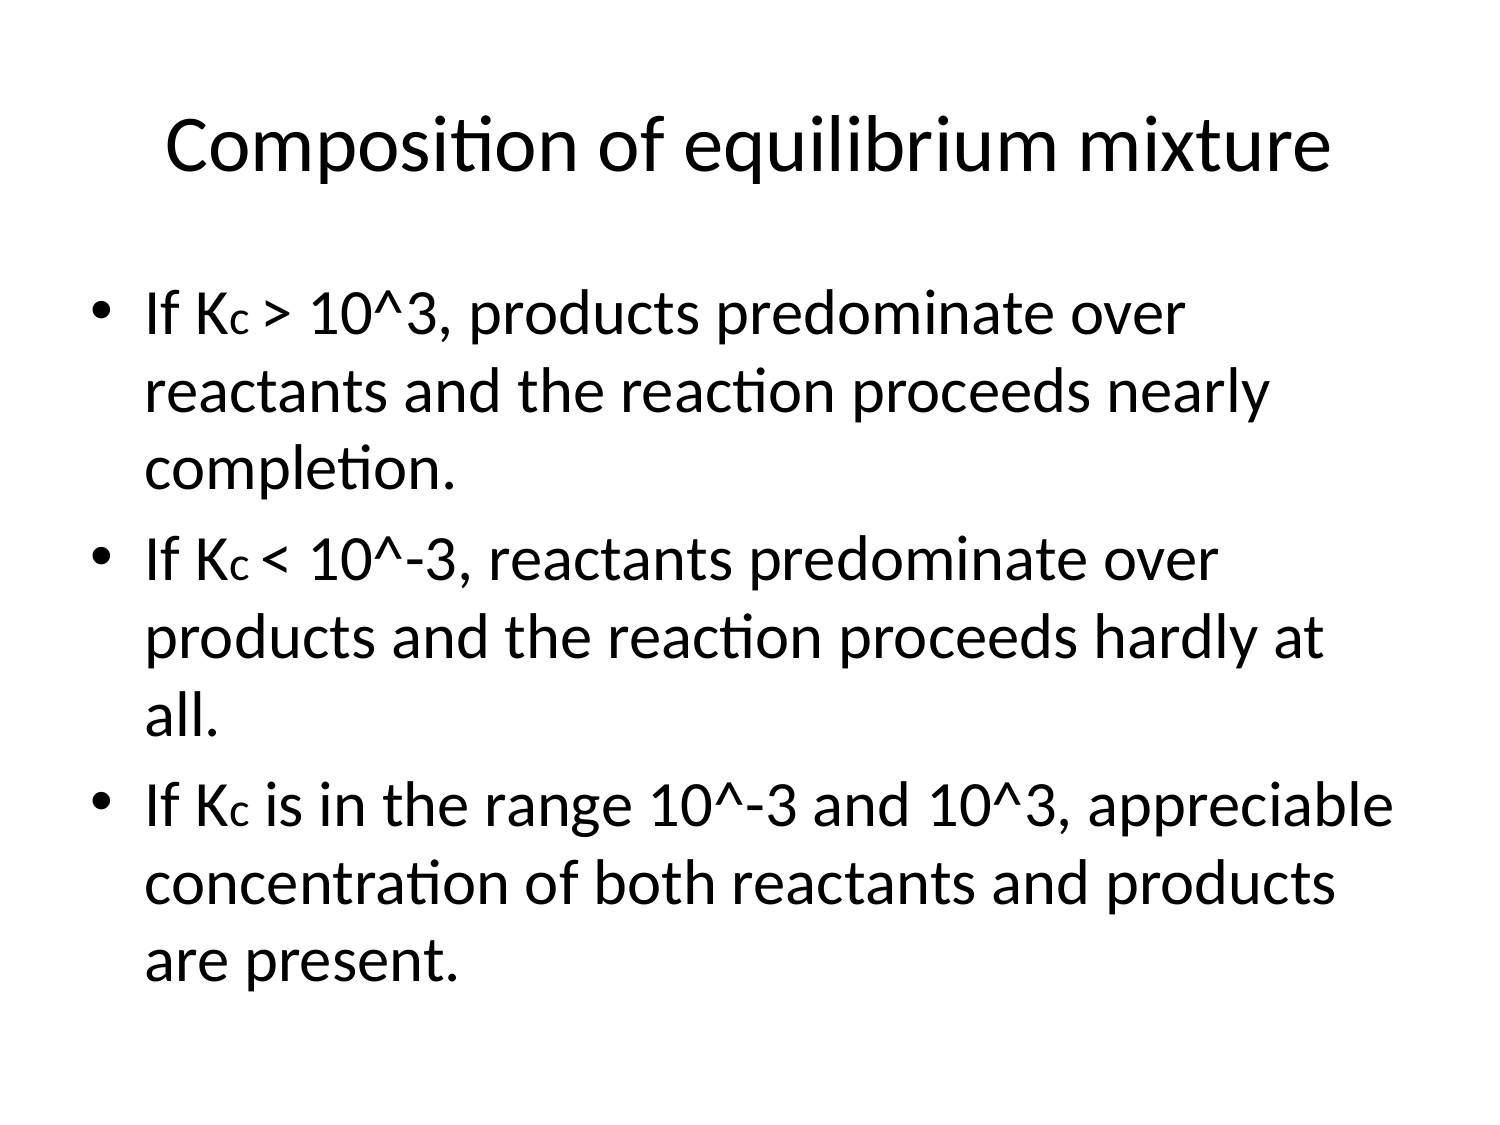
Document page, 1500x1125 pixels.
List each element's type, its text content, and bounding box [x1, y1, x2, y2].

title Composition of equilibrium mixture [75, 45, 1425, 233]
list If Kc > 10^3, products predominate over reactants and the reaction proceeds nearly completion. If Kc < 10^-3, reactants predominate over products and the reaction proceeds hardly at all. If Kc is in the range 10^-3 and 10^3, appreciable concentration of both reactants and products are present. [75, 262, 1425, 1005]
